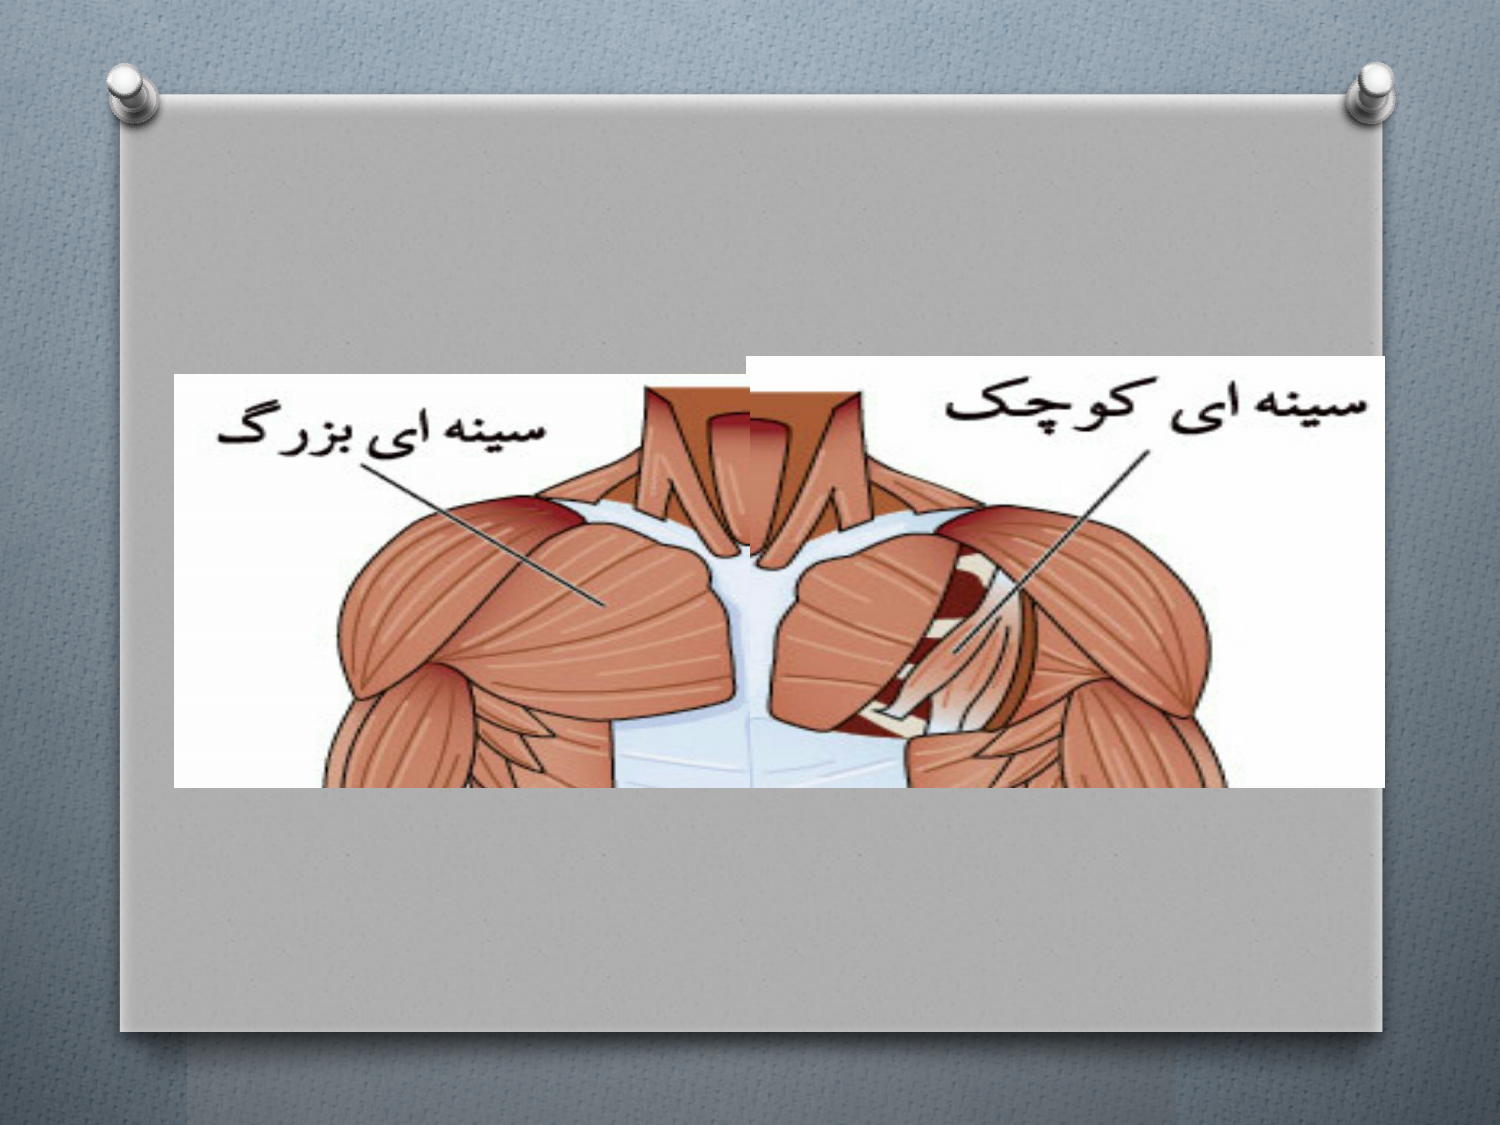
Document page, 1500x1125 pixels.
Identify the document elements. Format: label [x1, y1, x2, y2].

picture [75, 29, 198, 153]
picture [174, 374, 751, 788]
picture [1317, 35, 1439, 156]
list [746, 356, 1385, 788]
